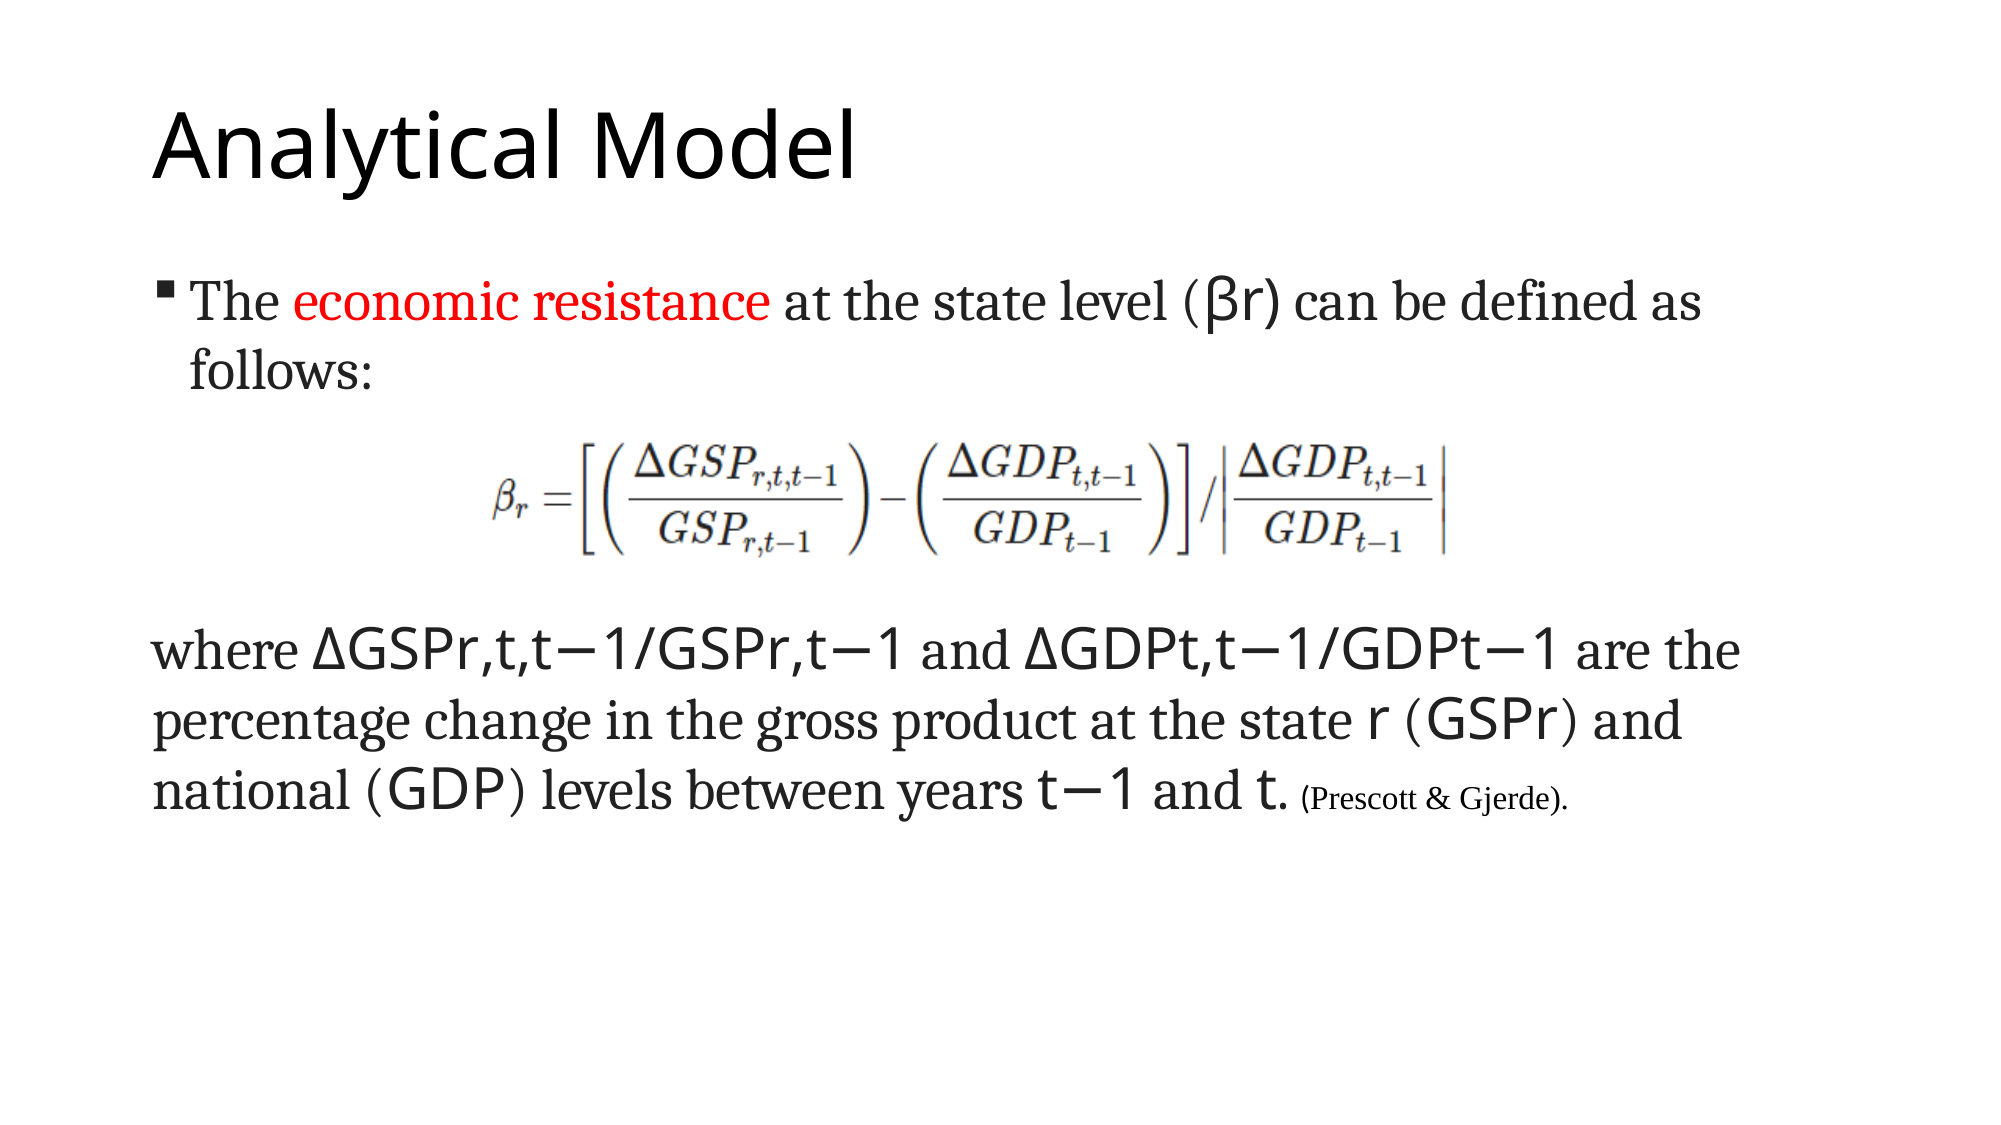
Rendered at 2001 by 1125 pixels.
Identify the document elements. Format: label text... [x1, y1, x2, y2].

list The economic resistance at the state level (βr) can be defined as follows: where ΔGSPr,t,t−1/GSPr,t−1 and ΔGDPt,t−1/GDPt−1 are the percentage change in the gross product at the state r (GSPr) and national (GDP) levels between years t−1 and t. (Prescott & Gjerde). [137, 254, 1863, 1081]
picture [460, 386, 1539, 624]
title Analytical Model [137, 59, 1863, 237]
